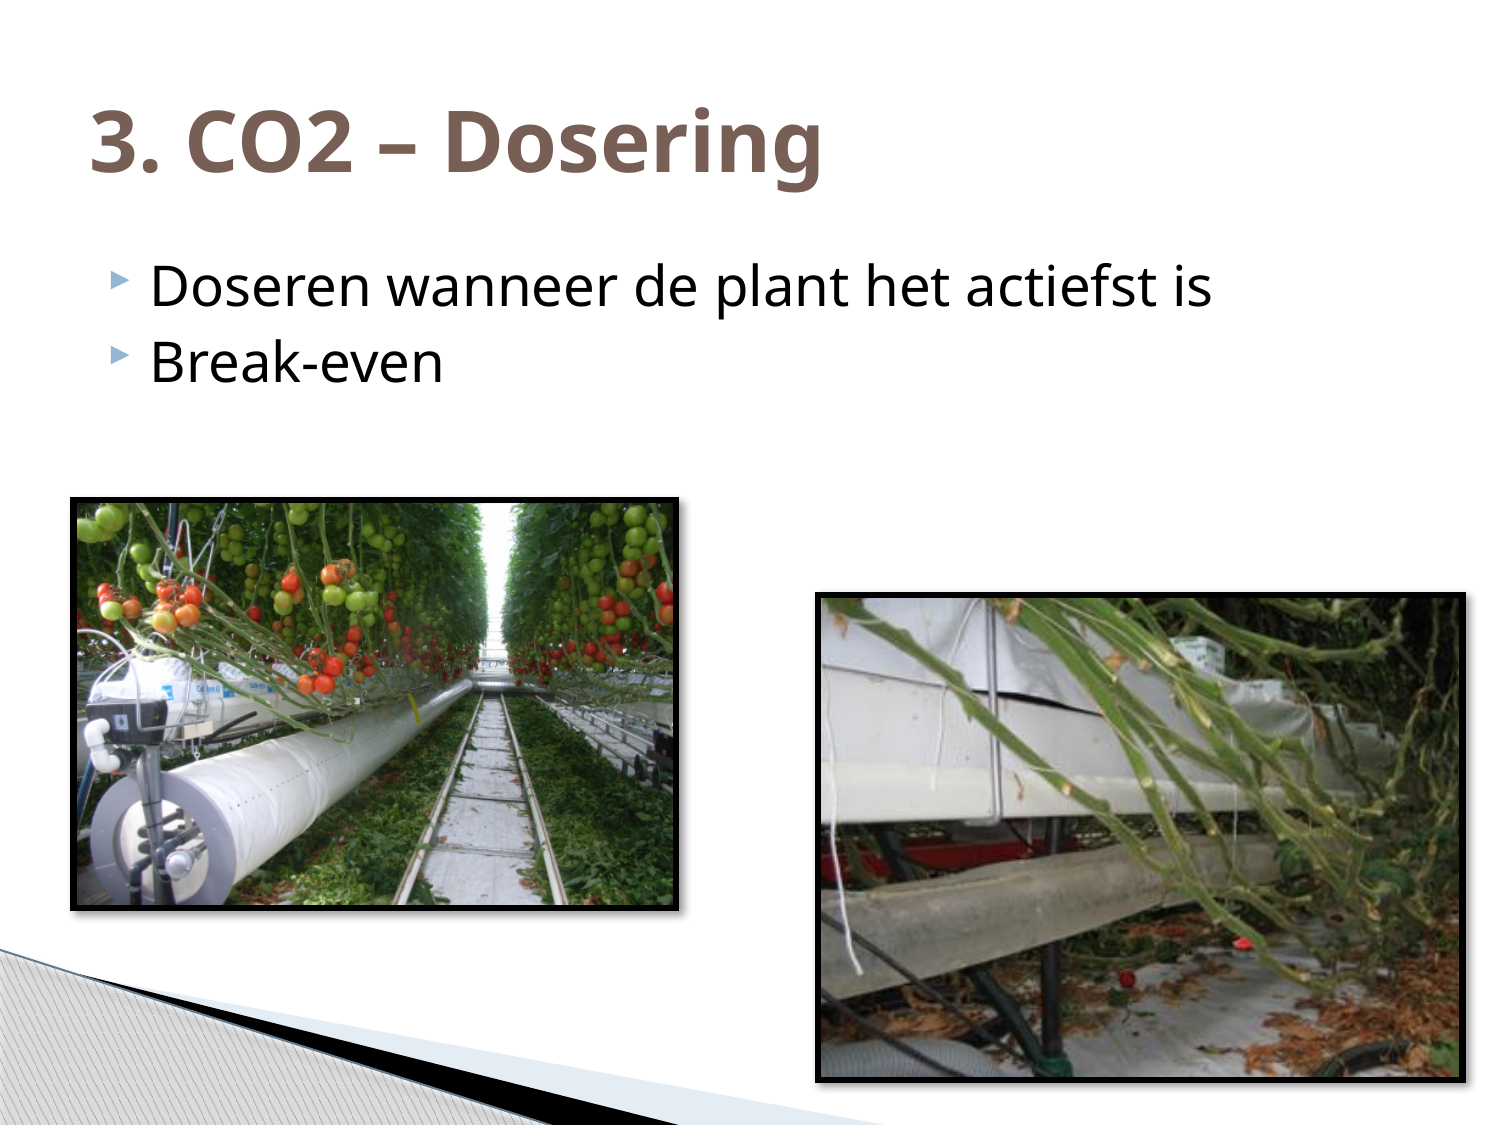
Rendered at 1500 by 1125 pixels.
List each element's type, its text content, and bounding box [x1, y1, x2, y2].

picture [76, 503, 674, 906]
list Doseren wanneer de plant het actiefst is Break-even [75, 243, 1425, 986]
title 3. CO2 – Dosering [75, 45, 1425, 233]
picture [820, 597, 1460, 1078]
